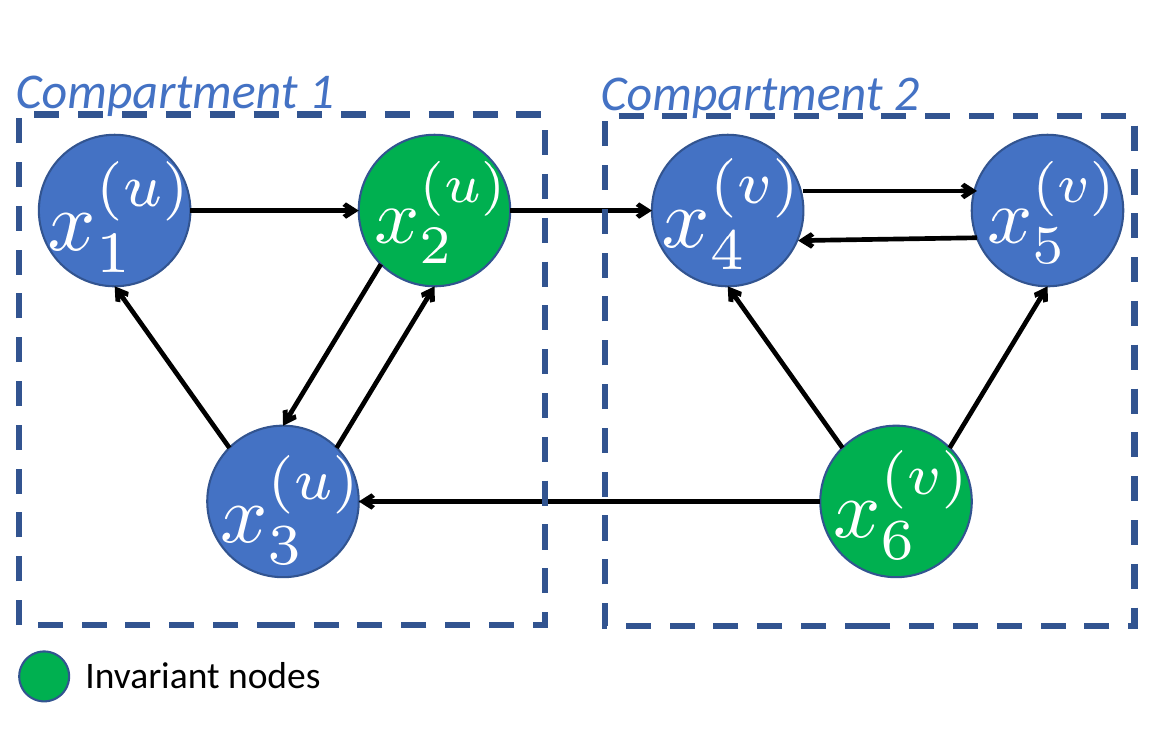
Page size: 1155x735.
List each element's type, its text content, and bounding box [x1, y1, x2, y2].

text_box Compartment 2 [585, 52, 935, 128]
picture [835, 450, 961, 560]
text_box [798, 237, 977, 241]
text_box Compartment 1 [0, 51, 350, 127]
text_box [949, 286, 1048, 448]
text_box [18, 114, 546, 626]
picture [49, 161, 182, 272]
picture [376, 161, 499, 263]
text_box [19, 651, 70, 702]
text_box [114, 286, 230, 448]
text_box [727, 286, 843, 448]
picture [989, 161, 1108, 264]
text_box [336, 286, 435, 448]
text_box Invariant nodes [70, 643, 336, 704]
picture [222, 455, 352, 565]
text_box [282, 264, 381, 426]
picture [663, 158, 792, 269]
text_box [604, 115, 1136, 627]
